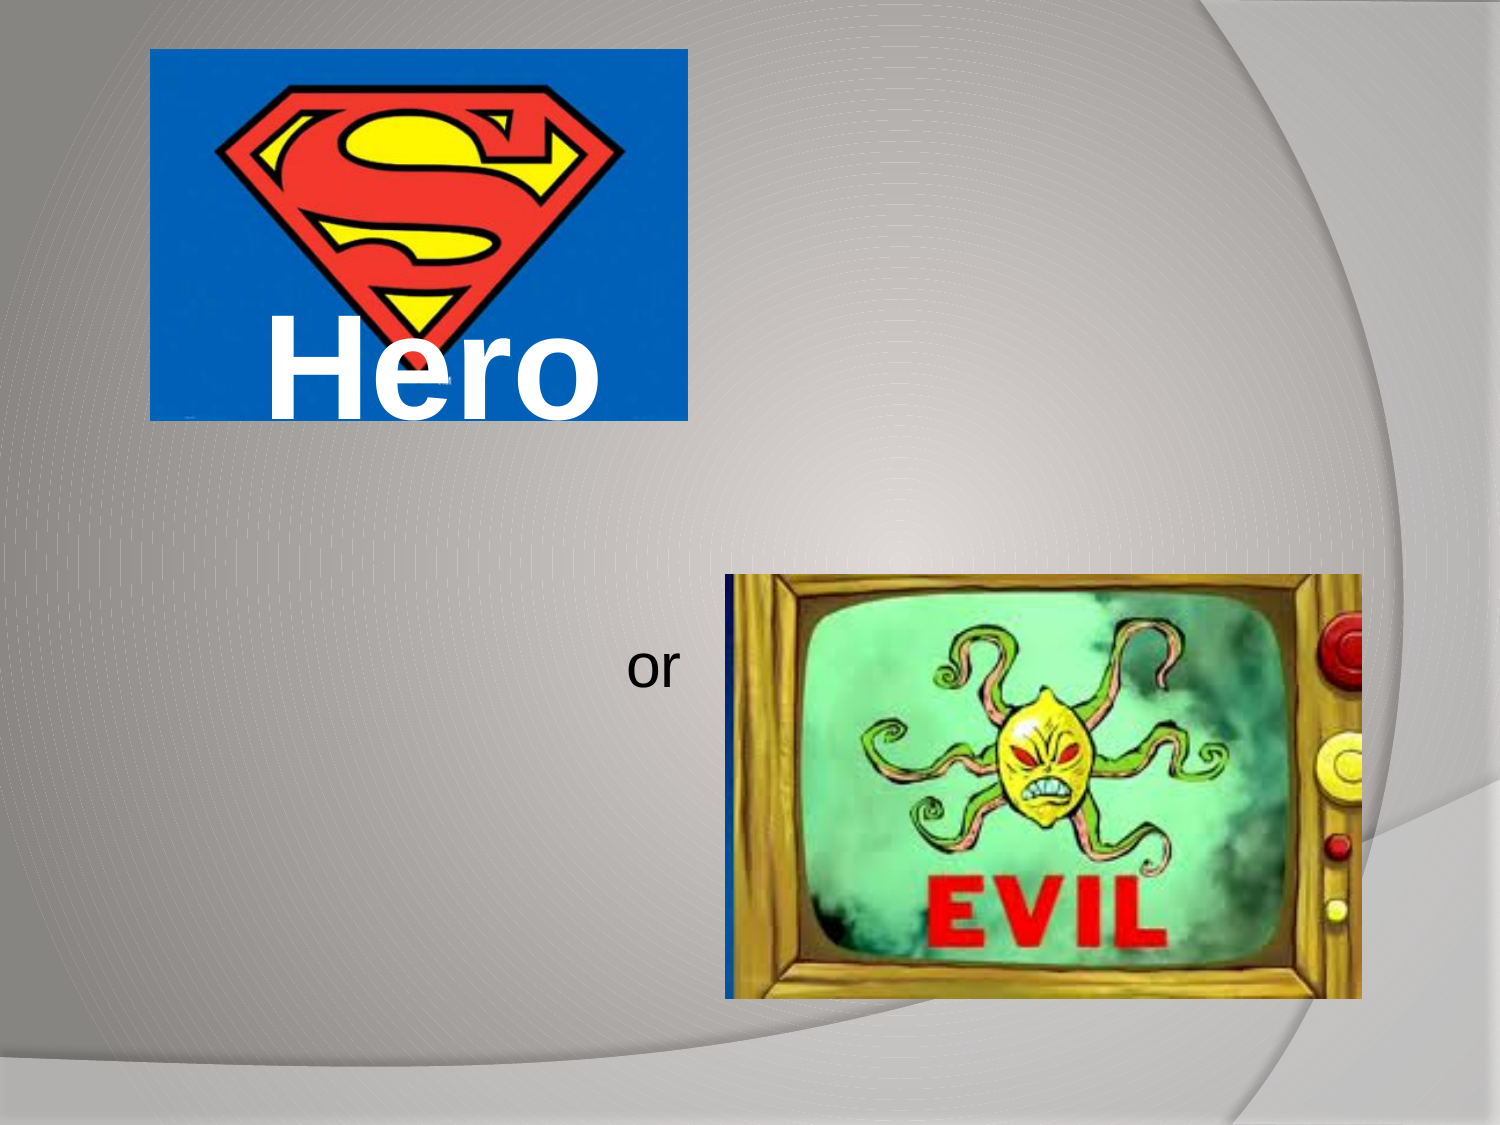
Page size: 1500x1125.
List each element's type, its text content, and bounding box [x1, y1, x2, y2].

list Hero or [75, 262, 1300, 1005]
picture [149, 49, 688, 421]
picture [724, 574, 1362, 999]
